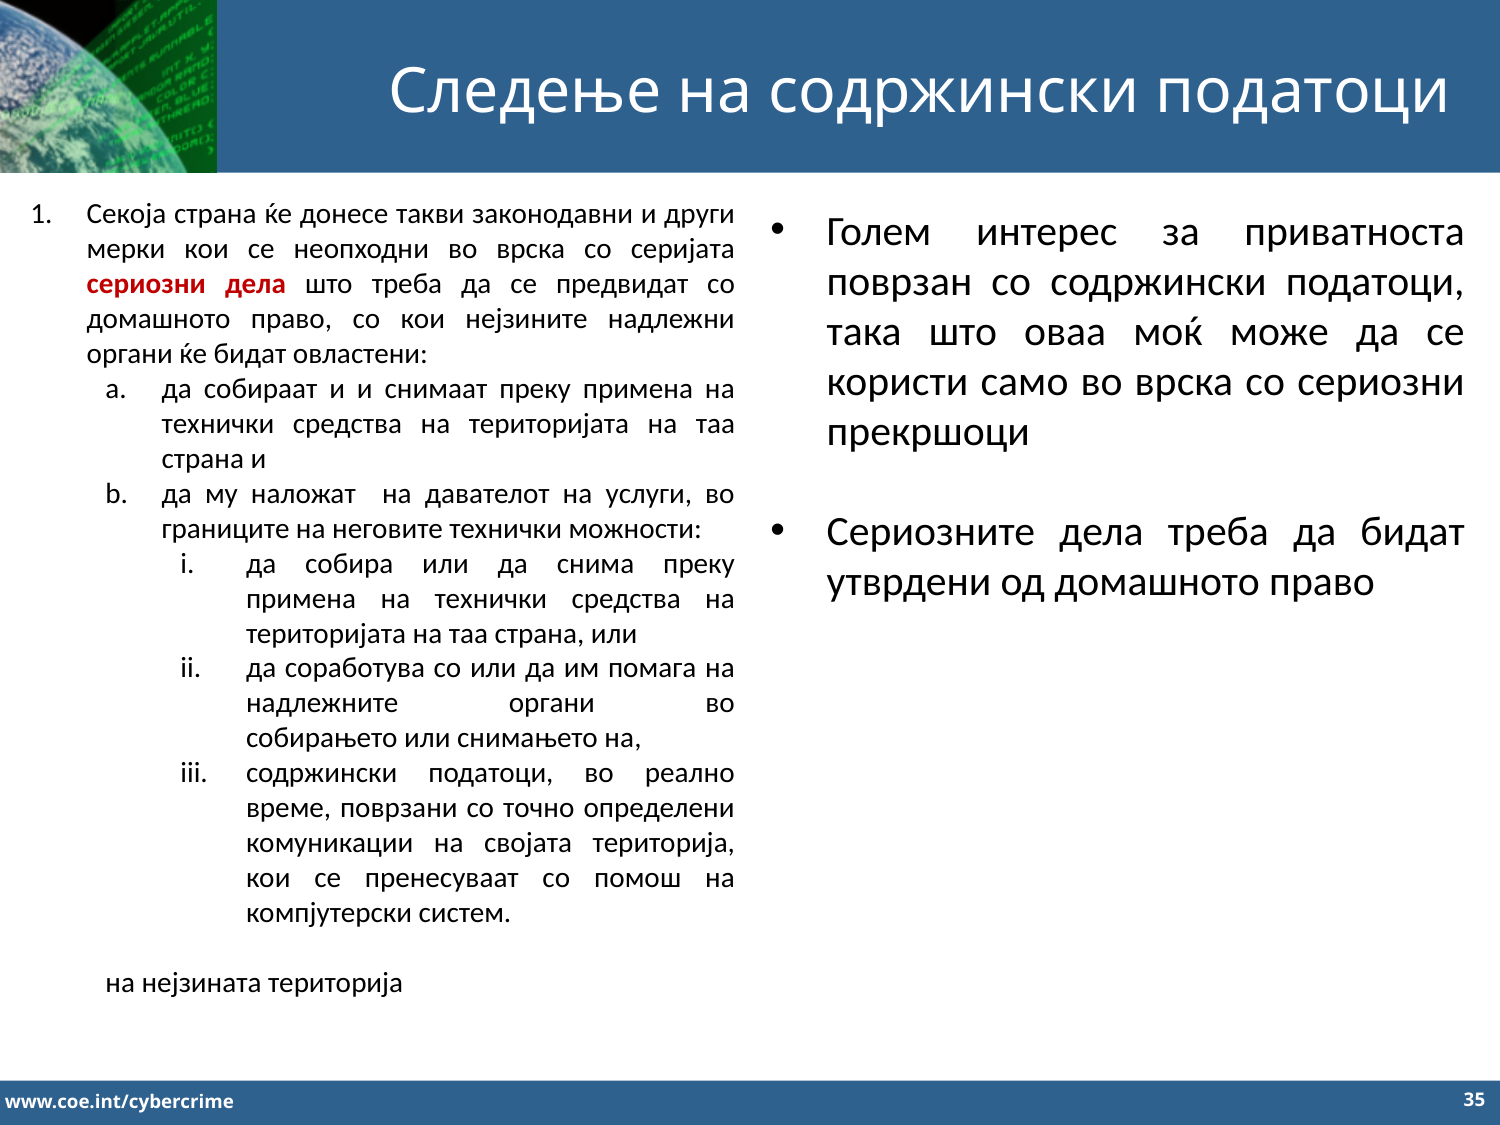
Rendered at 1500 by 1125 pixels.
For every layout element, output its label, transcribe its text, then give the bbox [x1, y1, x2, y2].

text_box Следење на содржински податоци [230, 42, 1483, 133]
picture [0, 0, 217, 173]
text_box Голем интерес за приватноста поврзан со содржински податоци, така што оваа моќ може да се користи само во врска со сериозни прекршоци Сериозните дела треба да бидат утврдени од домашното право [755, 196, 1480, 612]
text_box Секоја страна ќе донесе такви законодавни и други мерки кои се неопходни во врска со серијата сериозни дела што треба да се предвидат со домашното право, со кои нејзините надлежни органи ќе бидат овластени: да собираат и и снимаат преку примена на технички средства на територијата на таа страна и да му наложат на давателот на услуги, во границите на неговите технички можности: да собира или да снима преку примена на технички средства на територијата на таа страна, или да соработува со или да им помага на надлежните органи во собирањето или снимањето на, содржински податоци, во реално време, поврзани со точно определени комуникации на својата територија, кои се пренесуваат со помош на компјутерски систем. на нејзината територија [15, 186, 750, 1006]
